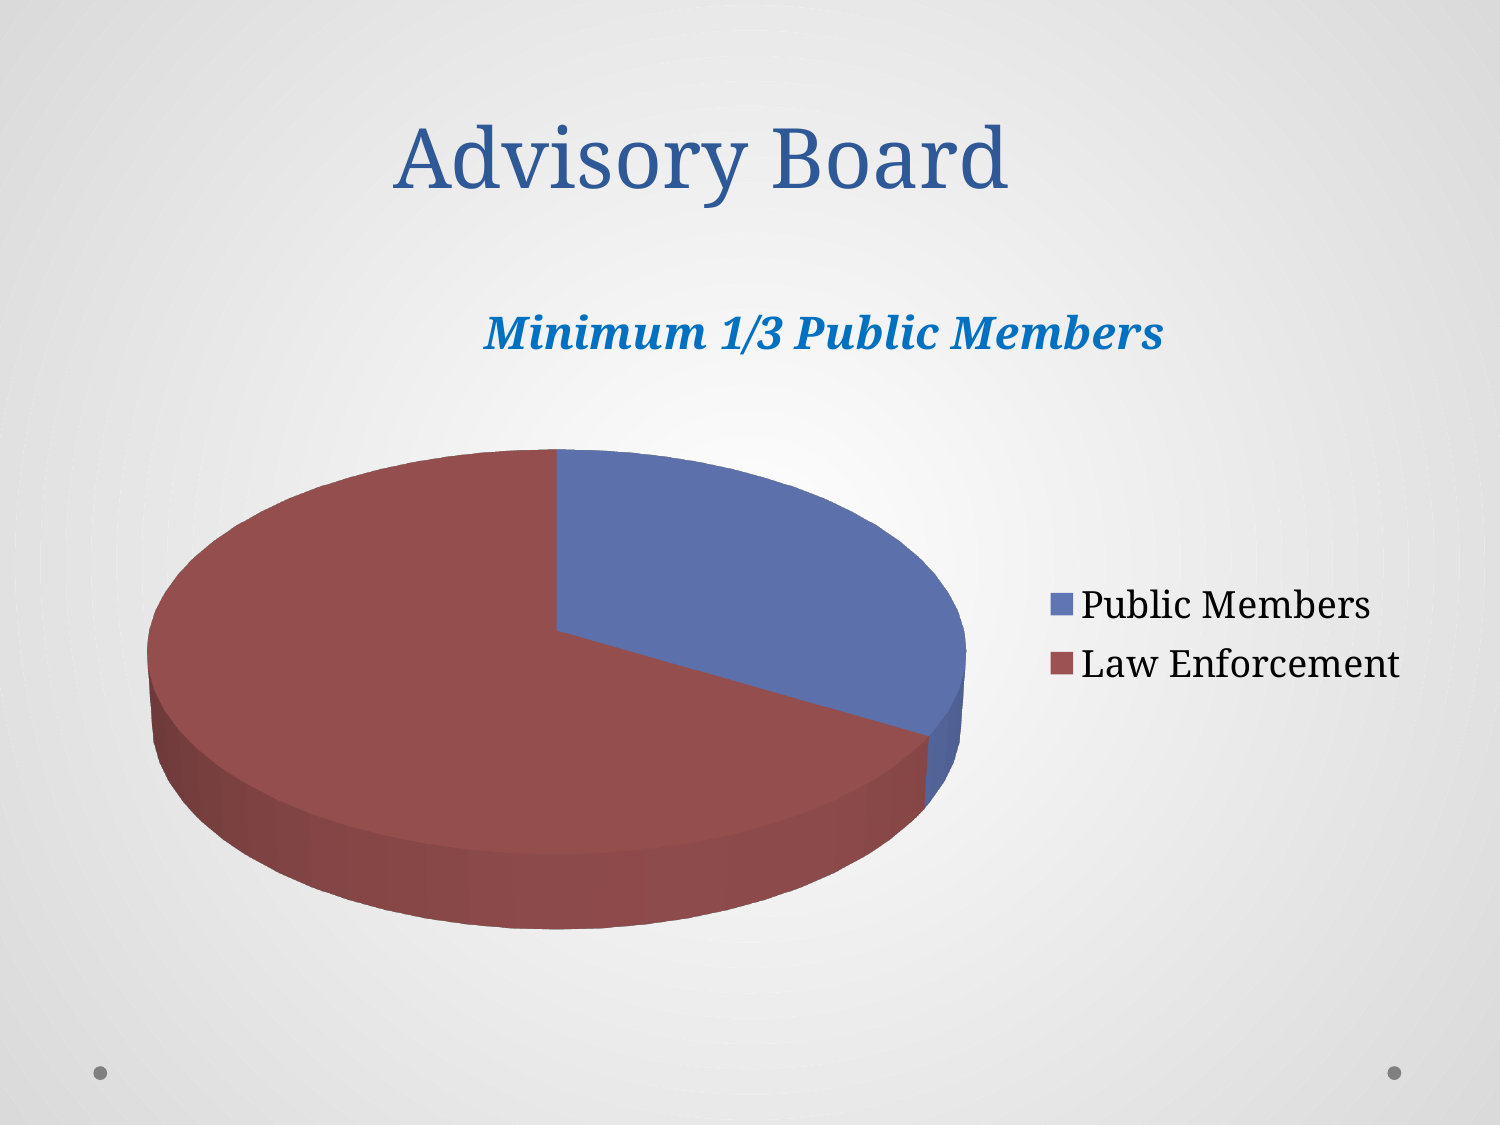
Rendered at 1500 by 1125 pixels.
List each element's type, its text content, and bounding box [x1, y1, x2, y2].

title Advisory Board [87, 87, 1338, 213]
chart [74, 262, 1426, 1006]
